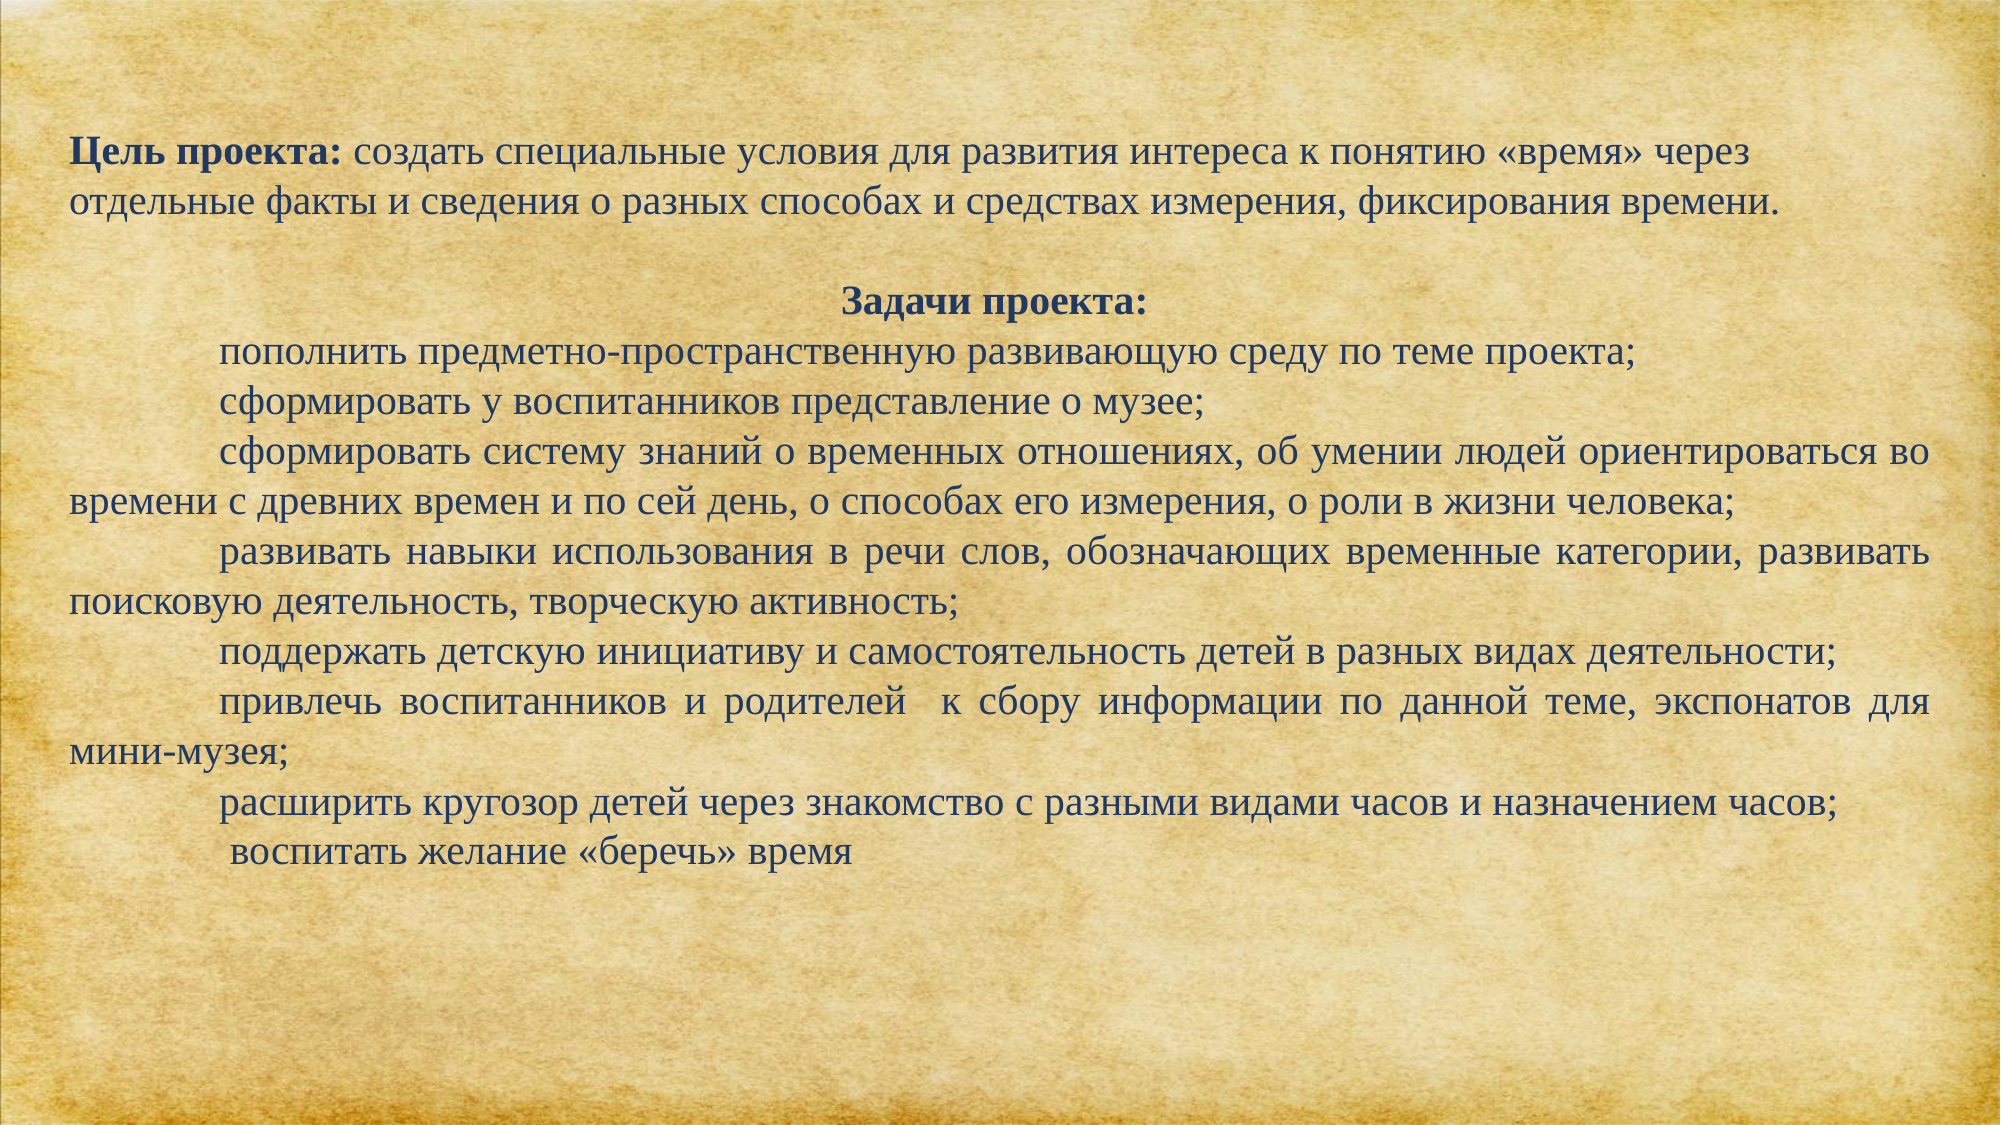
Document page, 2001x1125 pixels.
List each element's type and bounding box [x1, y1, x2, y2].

list [0, 0, 2000, 1125]
